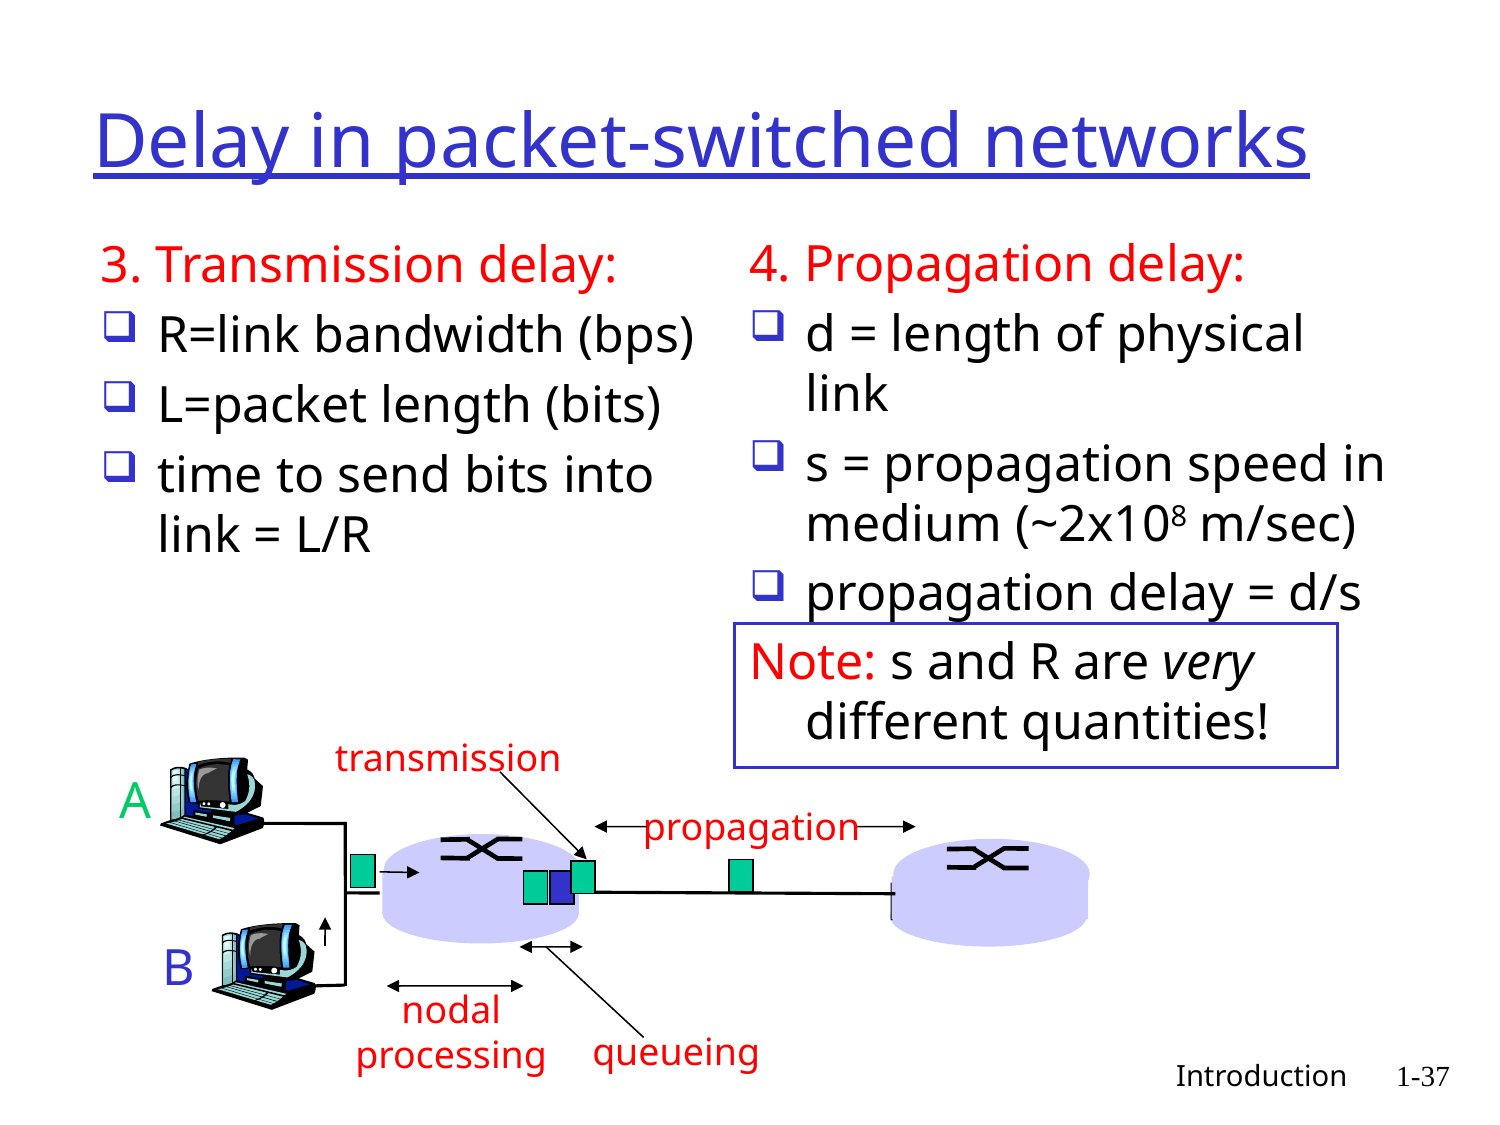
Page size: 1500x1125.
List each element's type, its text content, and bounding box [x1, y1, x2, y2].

list 4. Propagation delay: d = length of physical link s = propagation speed in medium (~2x108 m/sec) propagation delay = d/s [734, 223, 1416, 702]
text_box Note: s and R are very different quantities! [734, 621, 1358, 761]
text_box [734, 623, 1338, 768]
footer Introduction [887, 1049, 1362, 1125]
slide_number 1-37 [1362, 1049, 1466, 1125]
title Delay in packet-switched networks [77, 43, 1354, 232]
list 3. Transmission delay: R=link bandwidth (bps) L=packet length (bits) time to send bits into link = L/R [85, 224, 712, 637]
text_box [101, 726, 1091, 1085]
